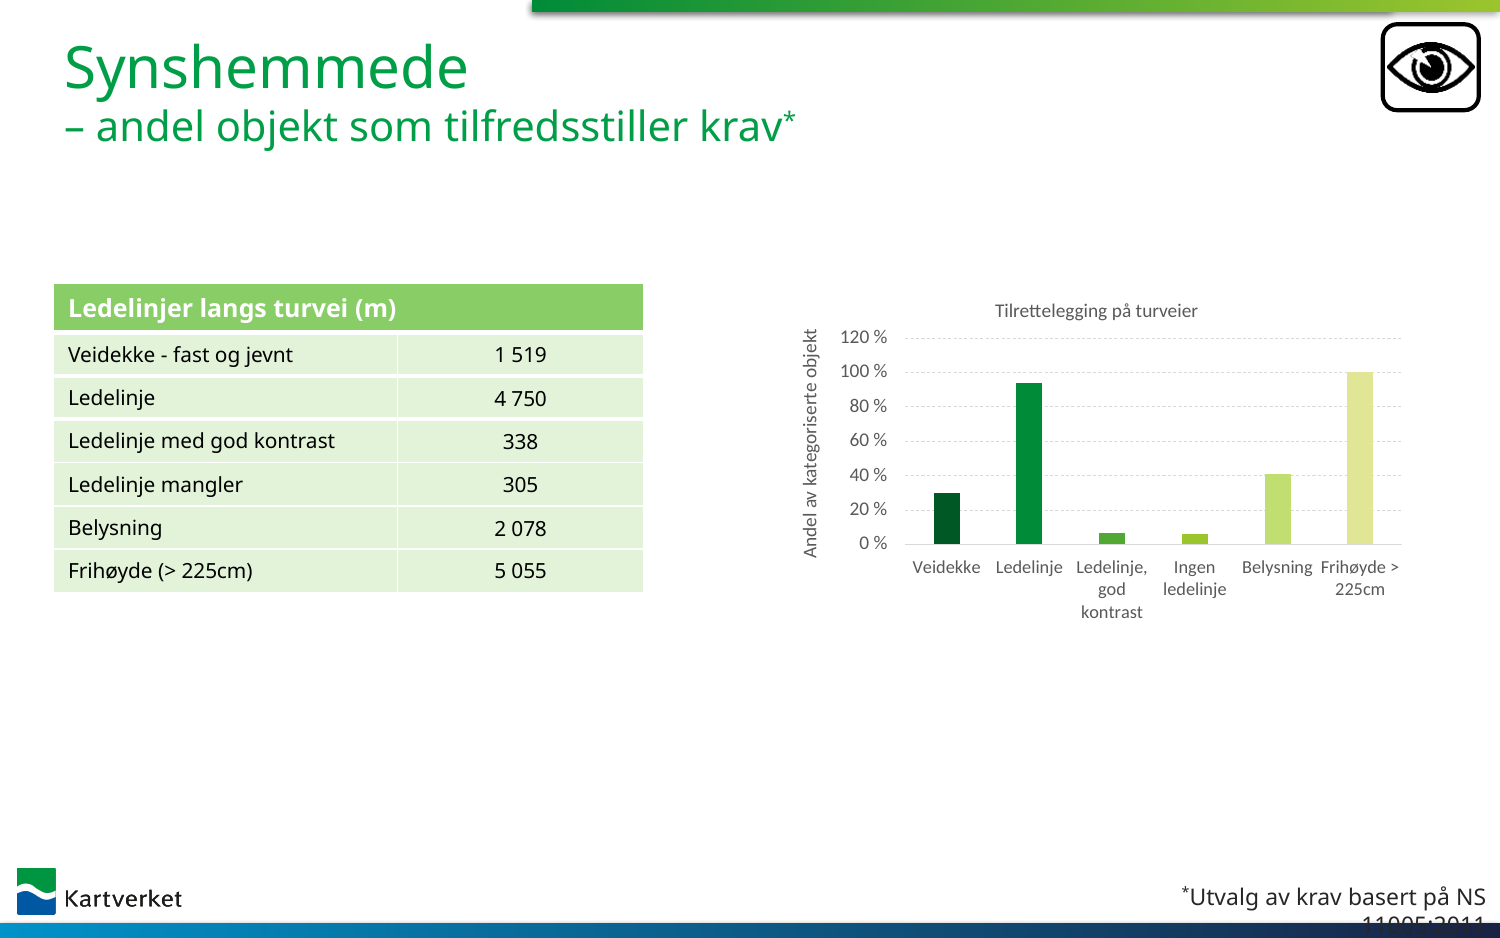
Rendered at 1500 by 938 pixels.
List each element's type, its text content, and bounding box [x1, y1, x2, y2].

table_cell 4 750 [398, 378, 643, 417]
table_cell 5 055 [398, 550, 643, 592]
table_cell 305 [398, 463, 643, 505]
table_cell 2 078 [398, 507, 643, 548]
text_box Synshemmede – andel objekt som tilfredsstiller krav* [49, 24, 1431, 158]
table_cell Ledelinje mangler [54, 463, 397, 505]
table_header Ledelinjer langs turvei (m) [54, 284, 643, 330]
text_box *Utvalg av krav basert på NS 11005:2011 [1068, 873, 1500, 938]
table_cell Veidekke - fast og jevnt [54, 335, 397, 374]
table_cell Ledelinje [54, 378, 397, 417]
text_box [1382, 24, 1480, 111]
table_cell Frihøyde (> 225cm) [54, 550, 397, 592]
table_cell 338 [398, 421, 643, 462]
table_cell 1 519 [398, 335, 643, 374]
table_cell Belysning [54, 507, 397, 548]
picture [791, 291, 1402, 630]
table_cell Ledelinje med god kontrast [54, 421, 397, 462]
